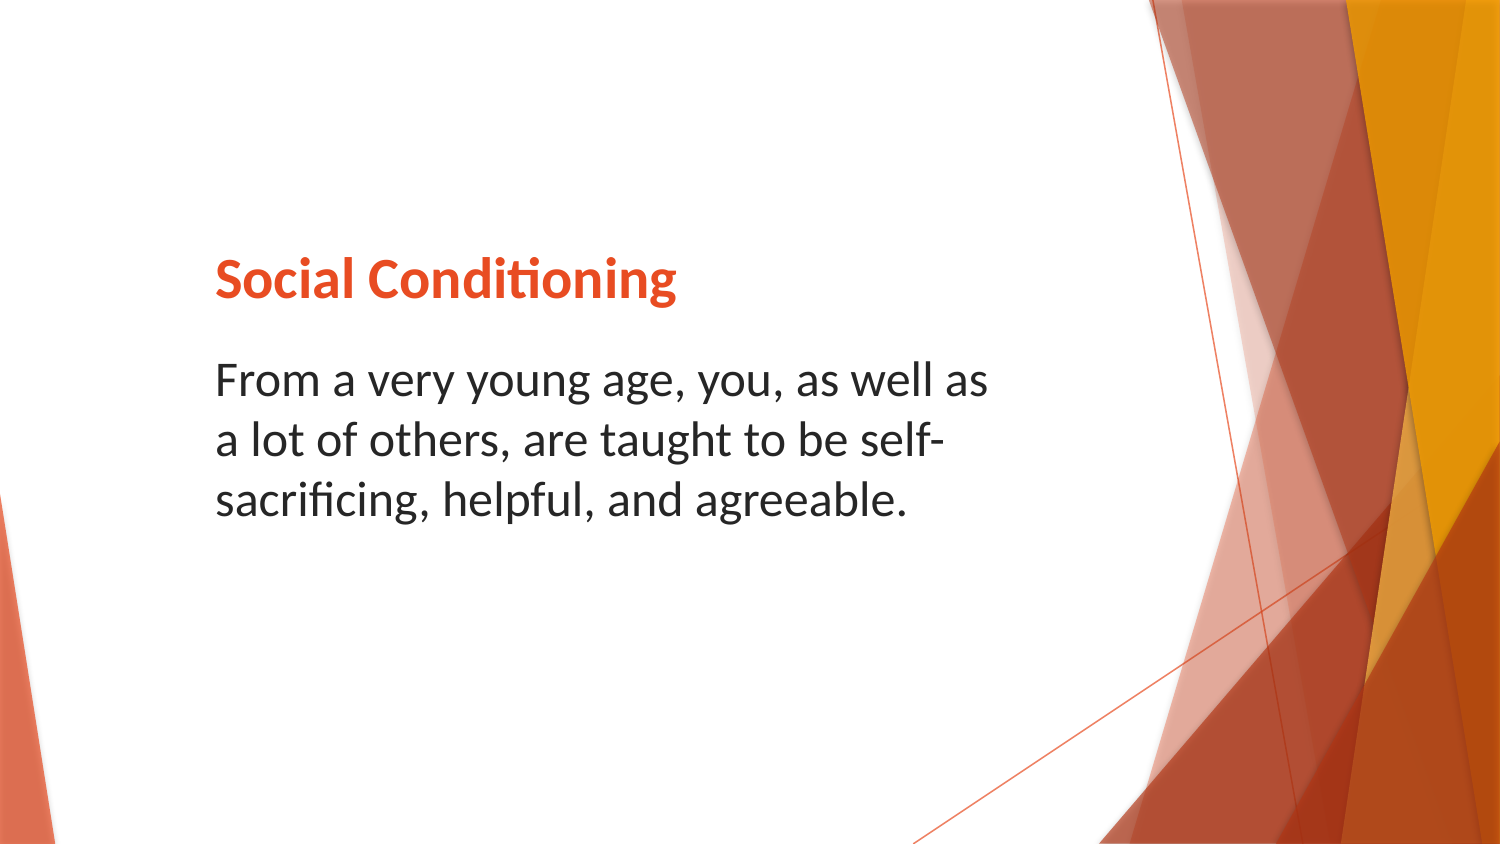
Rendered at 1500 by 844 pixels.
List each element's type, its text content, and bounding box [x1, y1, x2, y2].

list From a very young age, you, as well as a lot of others, are taught to be self-sacrificing, helpful, and agreeable. [200, 339, 1034, 765]
title Social Conditioning [200, 232, 1258, 332]
